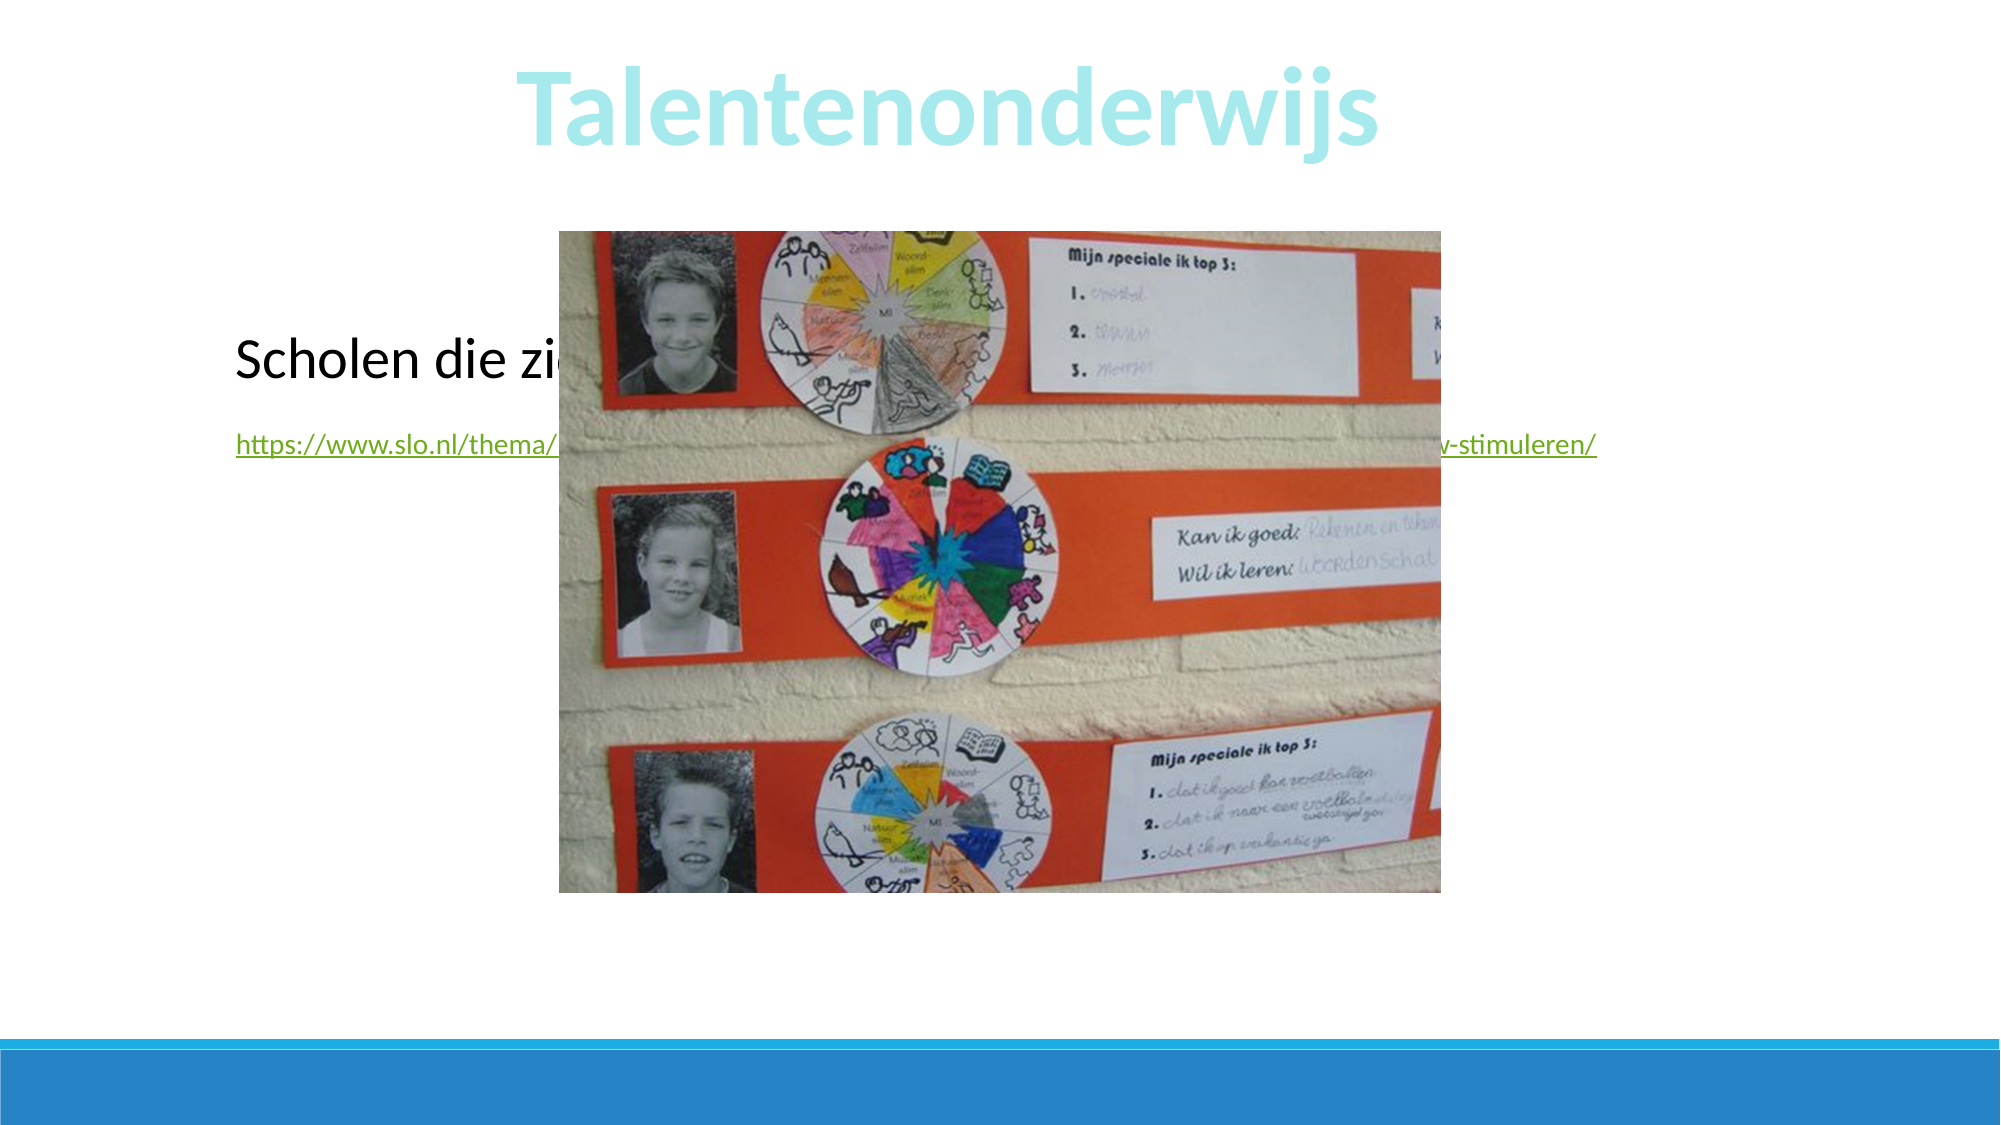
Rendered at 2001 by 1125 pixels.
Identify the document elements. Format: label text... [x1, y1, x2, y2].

picture [558, 231, 1442, 894]
text_box Scholen die zich profileren als ‘Talentenschool https://www.slo.nl/thema/meer/begaafde-leerling/gespreksplaten/@20038/gespreksplaat-talentontw-stimuleren/ [221, 312, 556, 538]
text_box Talentenonderwijs [501, 25, 1398, 176]
text_box Scholen die zich profileren als ‘Talentenschool https://www.slo.nl/thema/meer/begaafde-leerling/gespreksplaten/@20038/gespreksplaat-talentontw-stimuleren/ [1450, 312, 1792, 538]
